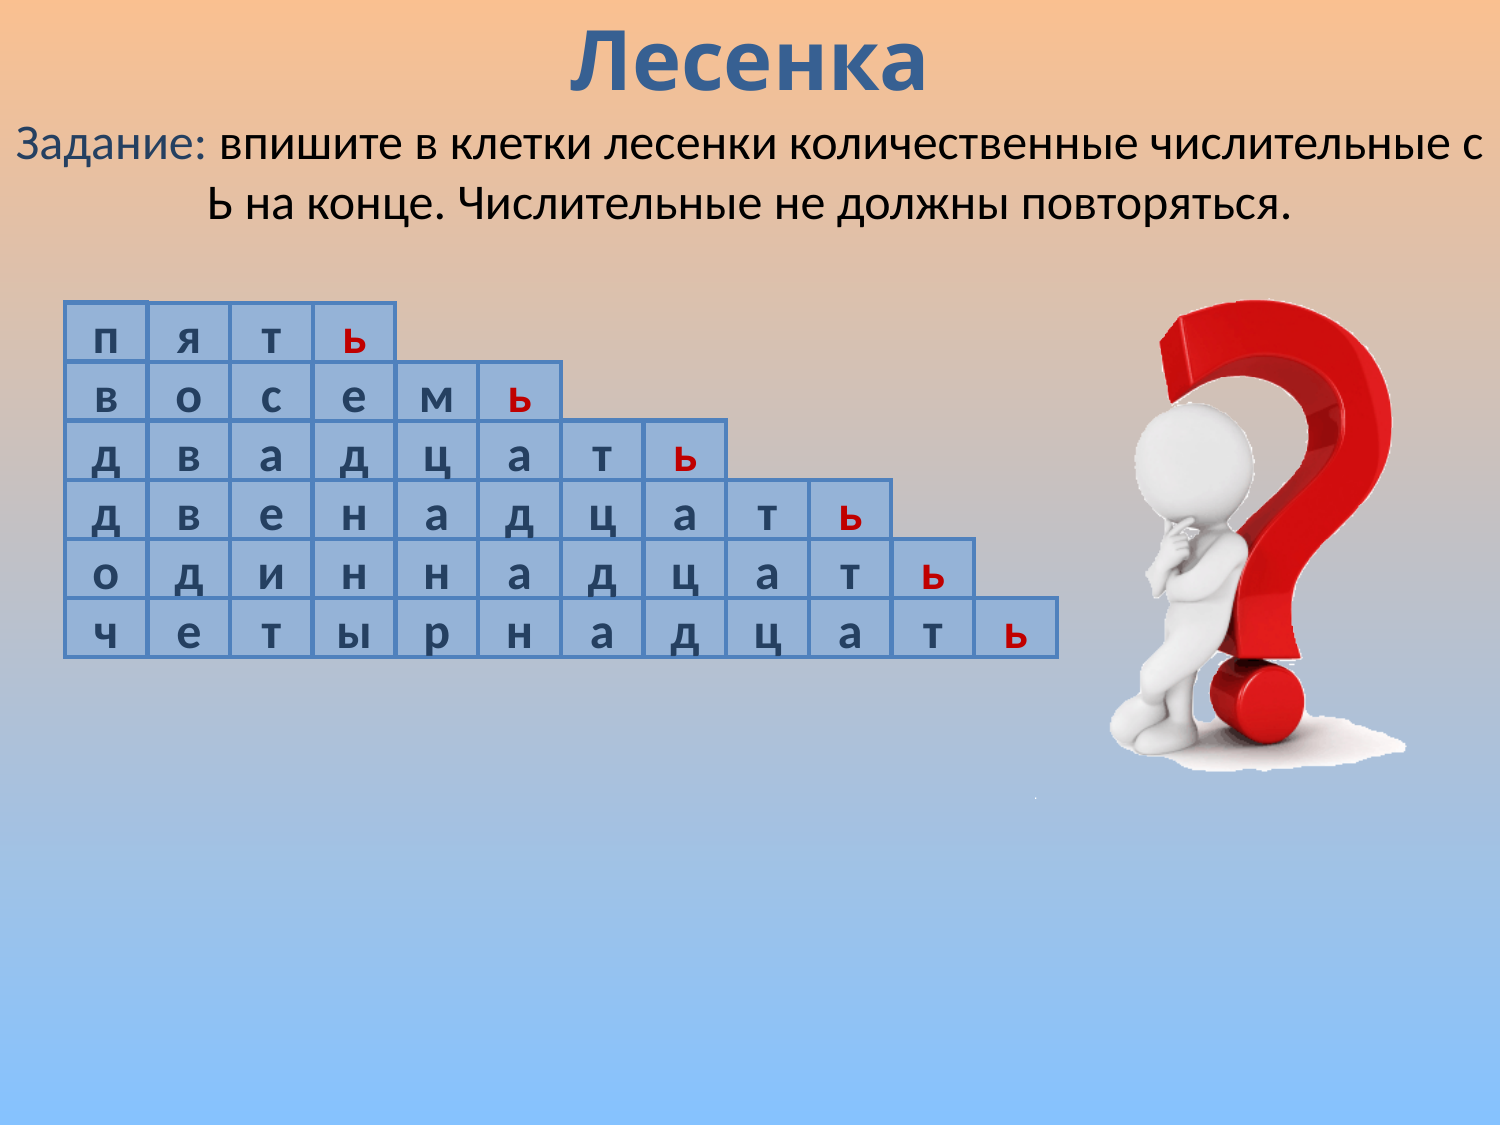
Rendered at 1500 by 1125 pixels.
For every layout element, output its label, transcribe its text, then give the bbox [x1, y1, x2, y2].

text_box н [478, 597, 560, 658]
text_box н [312, 479, 395, 538]
text_box п [64, 302, 147, 361]
text_box т [891, 598, 975, 658]
text_box а [644, 479, 726, 538]
text_box ь [313, 302, 396, 361]
text_box и [230, 538, 312, 597]
text_box м [395, 361, 479, 420]
text_box ь [974, 597, 1030, 657]
text_box в [147, 420, 230, 479]
text_box д [560, 538, 643, 598]
text_box д [147, 538, 230, 597]
text_box а [478, 420, 561, 479]
text_box о [64, 538, 147, 597]
text_box в [147, 479, 230, 538]
text_box д [478, 479, 560, 539]
text_box ь [479, 361, 561, 420]
text_box а [560, 598, 644, 658]
text_box ь [891, 538, 975, 598]
text_box д [64, 420, 147, 479]
picture [1035, 266, 1456, 799]
text_box н [395, 538, 478, 597]
text_box т [561, 420, 643, 479]
text_box т [230, 302, 313, 362]
text_box а [727, 538, 808, 597]
text_box с [230, 362, 312, 420]
text_box е [147, 597, 230, 657]
text_box ц [395, 420, 478, 480]
text_box е [230, 479, 312, 538]
text_box ь [808, 479, 892, 539]
text_box в [64, 361, 147, 420]
text_box н [312, 538, 395, 597]
text_box а [478, 539, 560, 597]
text_box д [64, 479, 147, 538]
text_box р [395, 597, 478, 658]
text_box т [808, 539, 891, 597]
text_box ц [560, 479, 644, 538]
text_box т [230, 597, 312, 658]
text_box Задание: впишите в клетки лесенки количественные числительные с Ь на конце. Числительные не должны повторяться. [0, 101, 1500, 237]
text_box а [395, 480, 478, 538]
text_box ц [726, 597, 809, 657]
text_box Лесенка [0, 0, 1500, 101]
text_box а [230, 420, 312, 479]
text_box ч [64, 597, 147, 657]
text_box о [147, 361, 230, 420]
text_box ц [643, 538, 727, 597]
text_box я [147, 302, 230, 361]
text_box а [808, 597, 891, 658]
text_box е [312, 361, 395, 421]
text_box т [726, 479, 808, 538]
text_box ь [643, 420, 727, 479]
text_box д [312, 421, 395, 479]
text_box ы [312, 597, 395, 658]
text_box д [643, 597, 726, 657]
